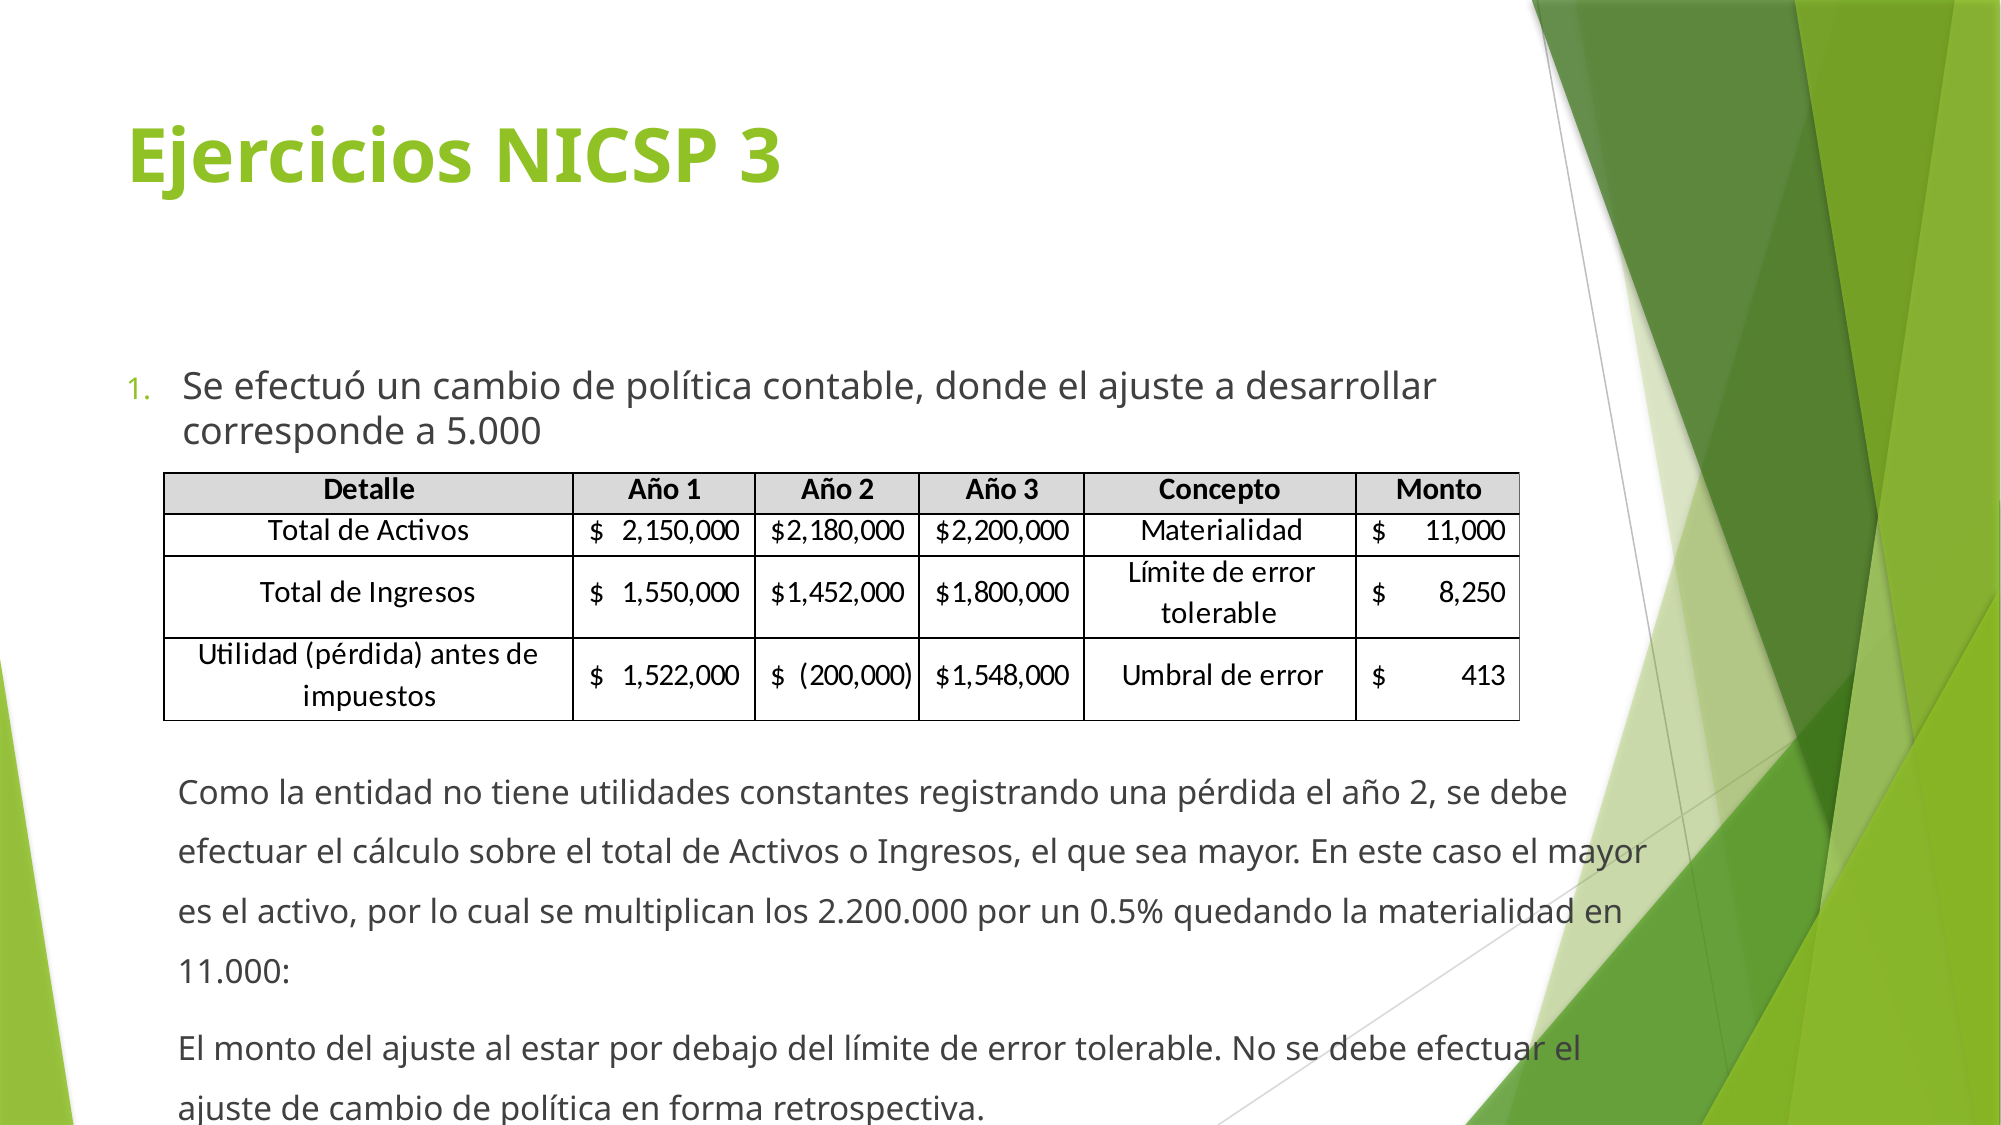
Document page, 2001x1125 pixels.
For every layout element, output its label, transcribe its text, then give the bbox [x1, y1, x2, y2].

text_box Como la entidad no tiene utilidades constantes registrando una pérdida el año 2, se debe efectuar el cálculo sobre el total de Activos o Ingresos, el que sea mayor. En este caso el mayor es el activo, por lo cual se multiplican los 2.200.000 por un 0.5% quedando la materialidad en 11.000: El monto del ajuste al estar por debajo del límite de error tolerable. No se debe efectuar el ajuste de cambio de política en forma retrospectiva. [162, 743, 1674, 1125]
picture [162, 471, 1522, 723]
list Se efectuó un cambio de política contable, donde el ajuste a desarrollar corresponde a 5.000 [111, 354, 1522, 992]
title Ejercicios NICSP 3 [111, 99, 1598, 334]
